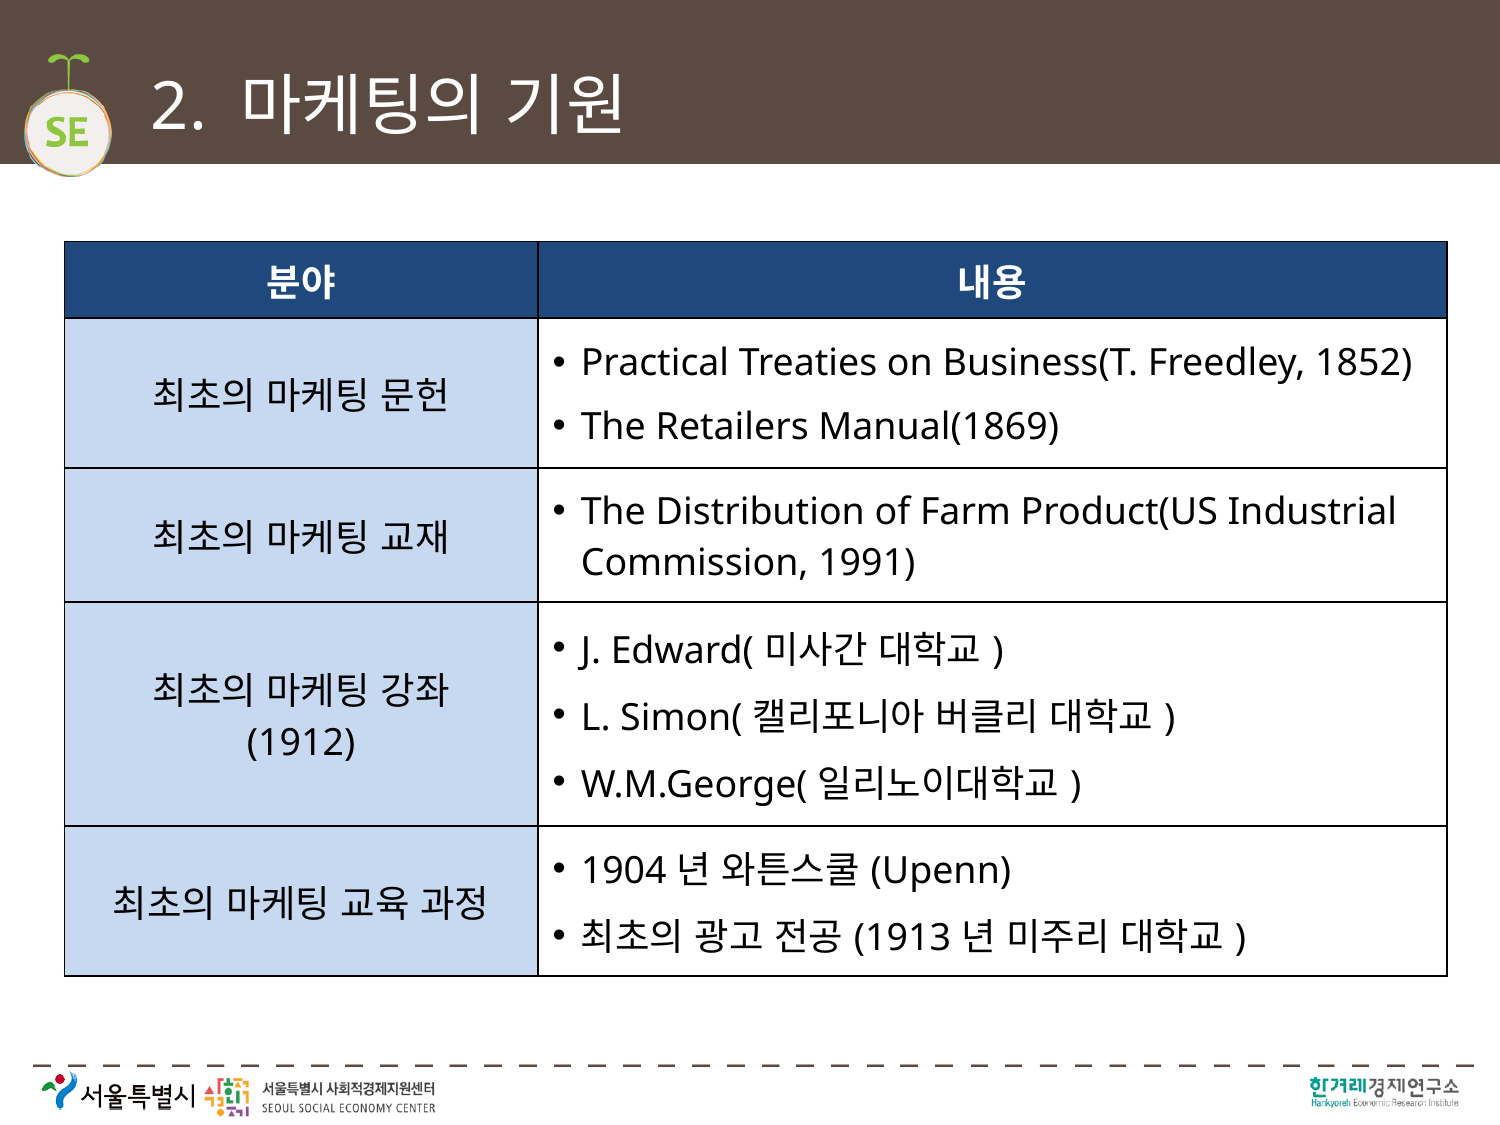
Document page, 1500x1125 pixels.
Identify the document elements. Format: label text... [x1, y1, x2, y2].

table_cell 1904년 와튼스쿨(Upenn) 최초의 광고 전공(1913년 미주리 대학교) [539, 827, 1446, 975]
table_header 분야 [65, 242, 537, 317]
title 2. 마케팅의 기원 [135, 45, 1463, 161]
picture [0, 0, 1500, 1125]
table_cell 최초의 마케팅 교육 과정 [65, 827, 537, 975]
table_cell 최초의 마케팅 강좌 (1912) [65, 603, 537, 825]
table_cell 최초의 마케팅 교재 [65, 469, 537, 601]
table_header 내용 [539, 242, 1446, 317]
table_cell J. Edward(미사간 대학교) L. Simon(캘리포니아 버클리 대학교) W.M.George(일리노이대학교) [539, 603, 1446, 825]
table_cell The Distribution of Farm Product(US Industrial Commission, 1991) [539, 469, 1446, 601]
table_cell Practical Treaties on Business(T. Freedley, 1852) The Retailers Manual(1869) [539, 319, 1446, 467]
table_cell 최초의 마케팅 문헌 [65, 319, 537, 467]
